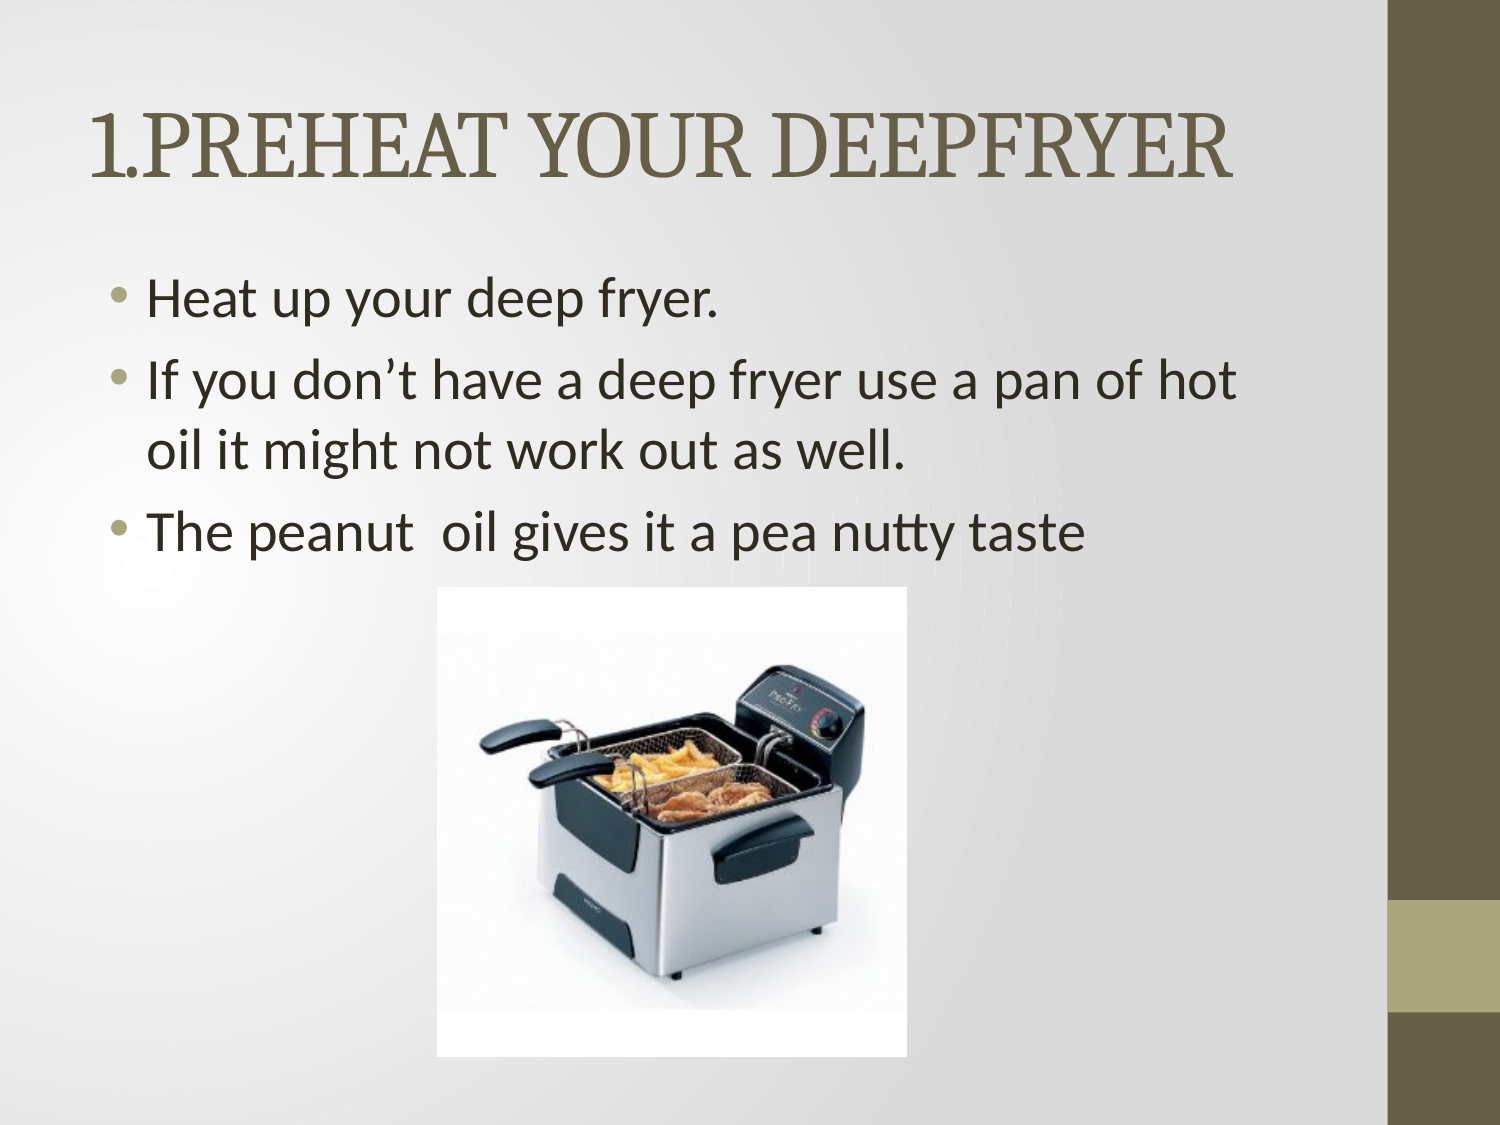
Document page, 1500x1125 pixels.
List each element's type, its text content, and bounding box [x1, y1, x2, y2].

picture [436, 586, 907, 1057]
title 1.PREHEAT YOUR DEEPFRYER [75, 45, 1325, 233]
list Heat up your deep fryer. If you don’t have a deep fryer use a pan of hot oil it might not work out as well. The peanut oil gives it a pea nutty taste [75, 251, 1313, 1005]
